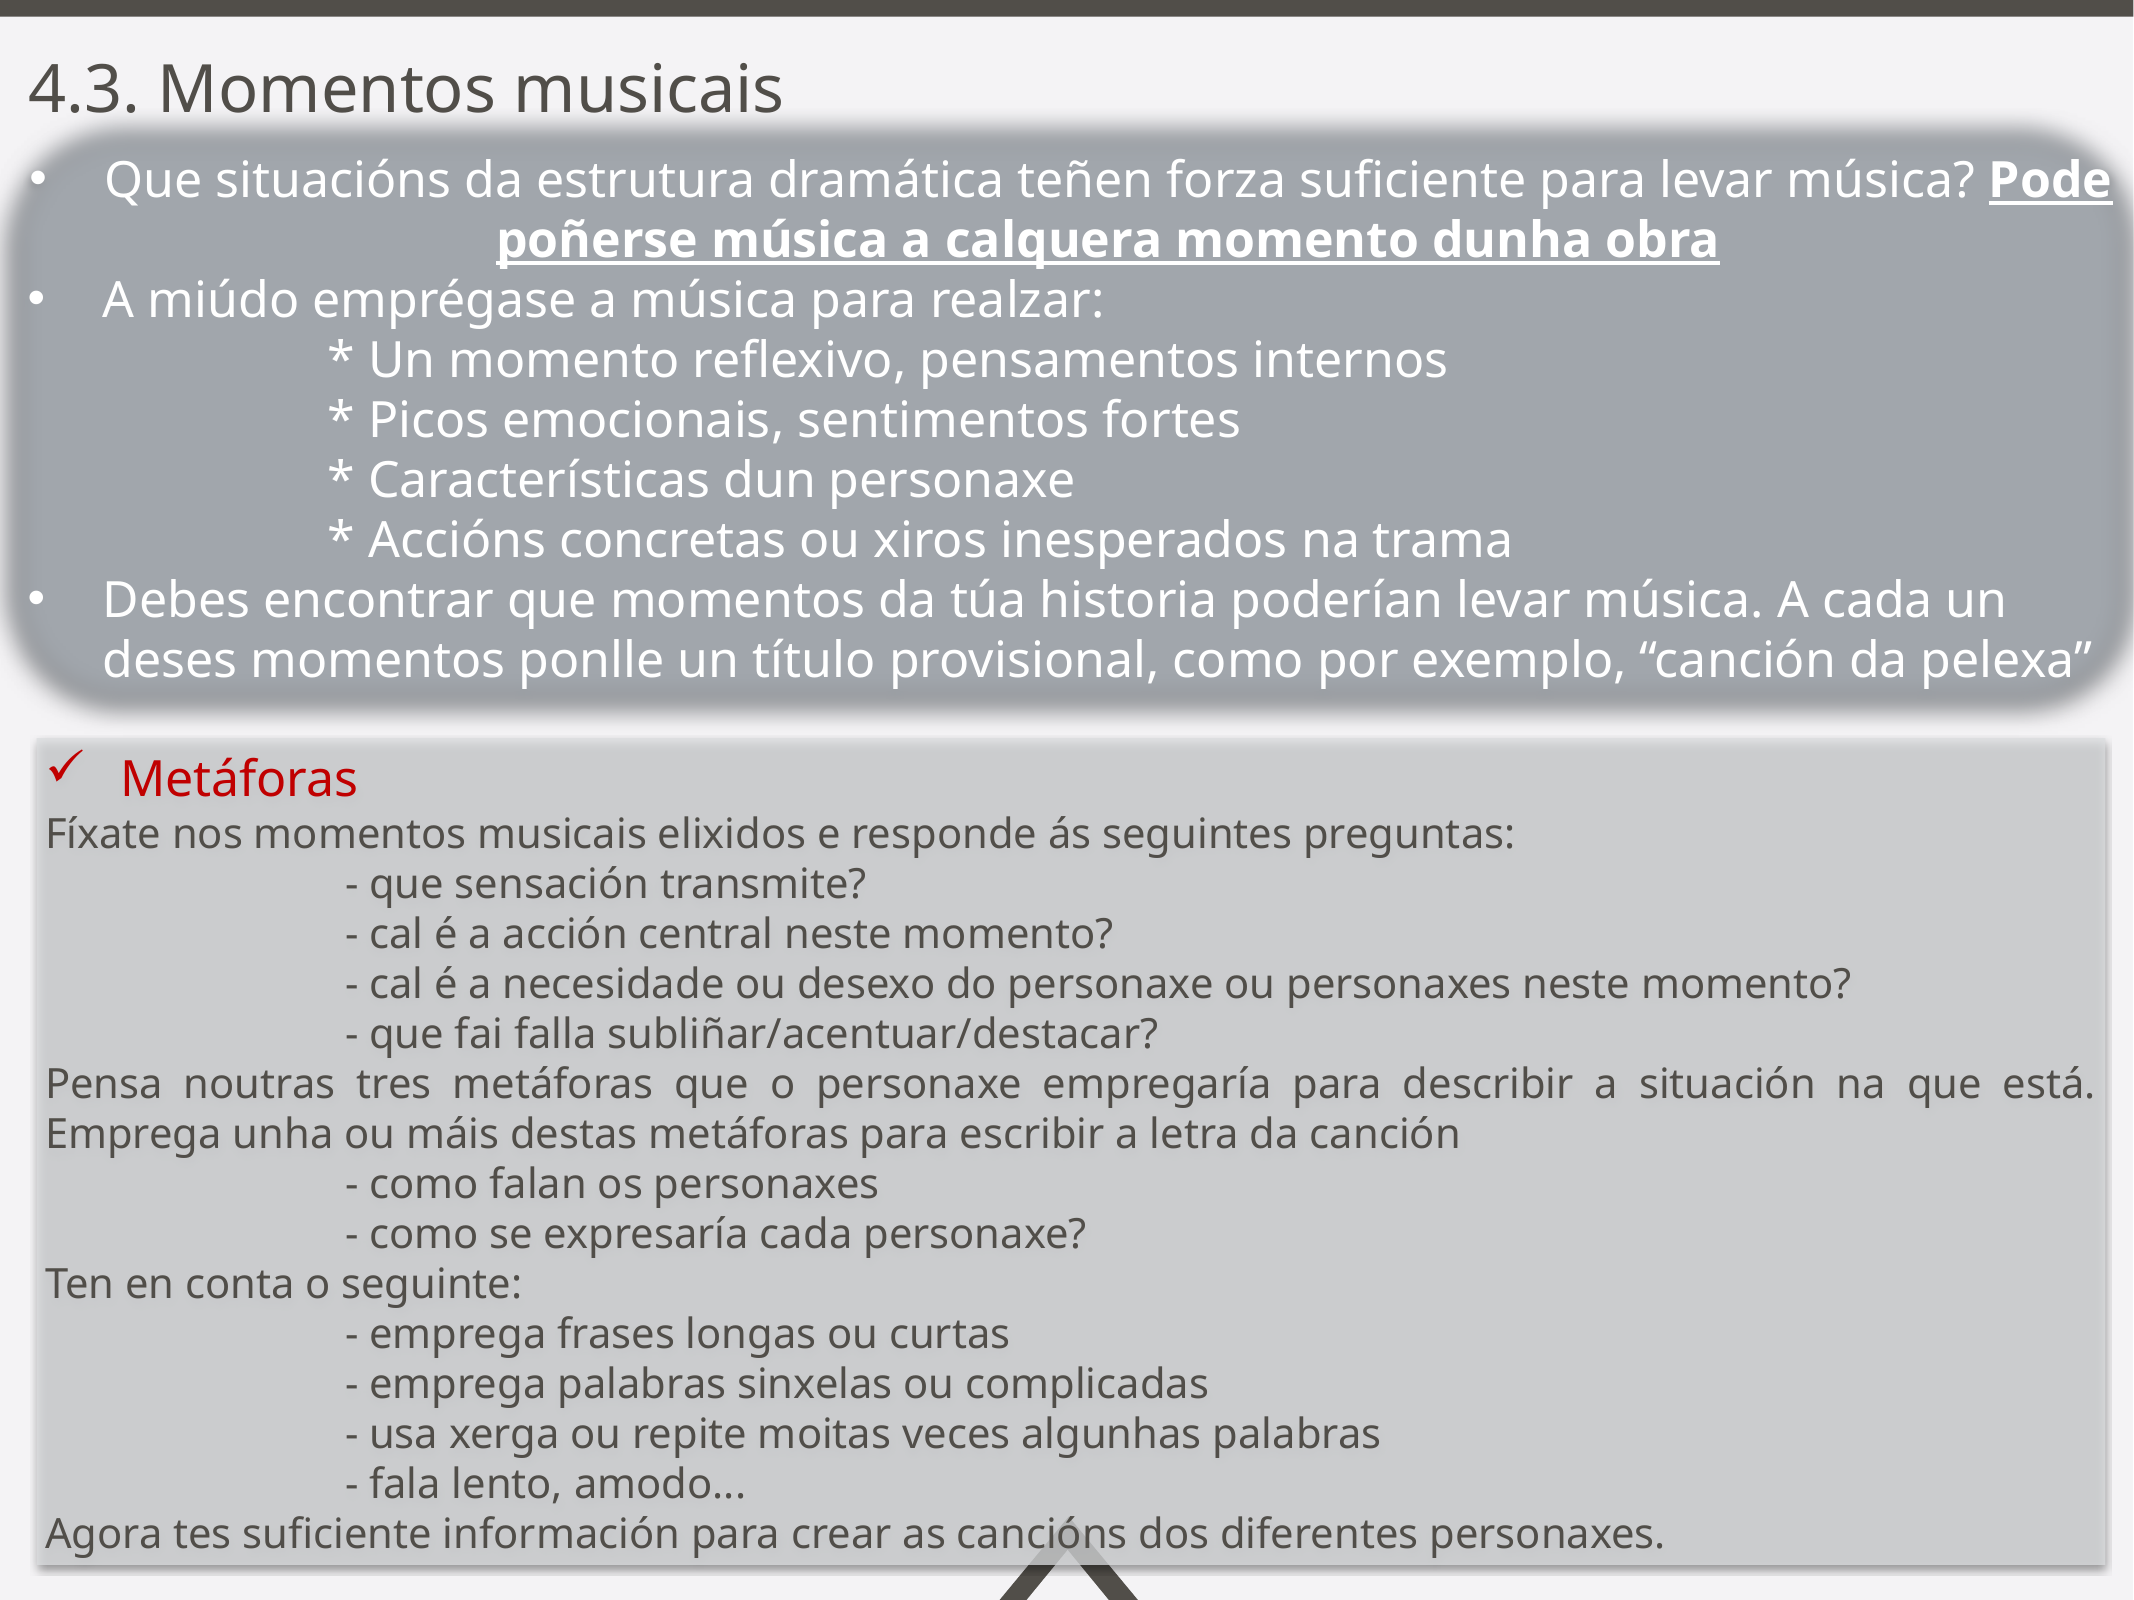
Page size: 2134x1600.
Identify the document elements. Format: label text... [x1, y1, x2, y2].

text_box Metáforas Fíxate nos momentos musicais elixidos e responde ás seguintes preguntas: - que sensación transmite? - cal é a acción central neste momento? - cal é a necesidade ou desexo do personaxe ou personaxes neste momento? - que fai falla subliñar/acentuar/destacar? Pensa noutras tres metáforas que o personaxe empregaría para describir a situación na que está. Emprega unha ou máis destas metáforas para escribir a letra da canción - como falan os personaxes - como se expresaría cada personaxe? Ten en conta o seguinte: - emprega frases longas ou curtas - emprega palabras sinxelas ou complicadas - usa xerga ou repite moitas veces algunhas palabras - fala lento, amodo... Agora tes suficiente información para crear as cancións dos diferentes personaxes. [36, 738, 2106, 1565]
text_box 4.3. Momentos musicais [19, 37, 795, 134]
text_box Que situacións da estrutura dramática teñen forza suficiente para levar música? Pode poñerse música a calquera momento dunha obra A miúdo emprégase a música para realzar: * Un momento reflexivo, pensamentos internos * Picos emocionais, sentimentos fortes * Características dun personaxe * Accións concretas ou xiros inesperados na trama Debes encontrar que momentos da túa historia poderían levar música. A cada un deses momentos ponlle un título provisional, como por exemplo, “canción da pelexa” [36, 155, 2111, 683]
